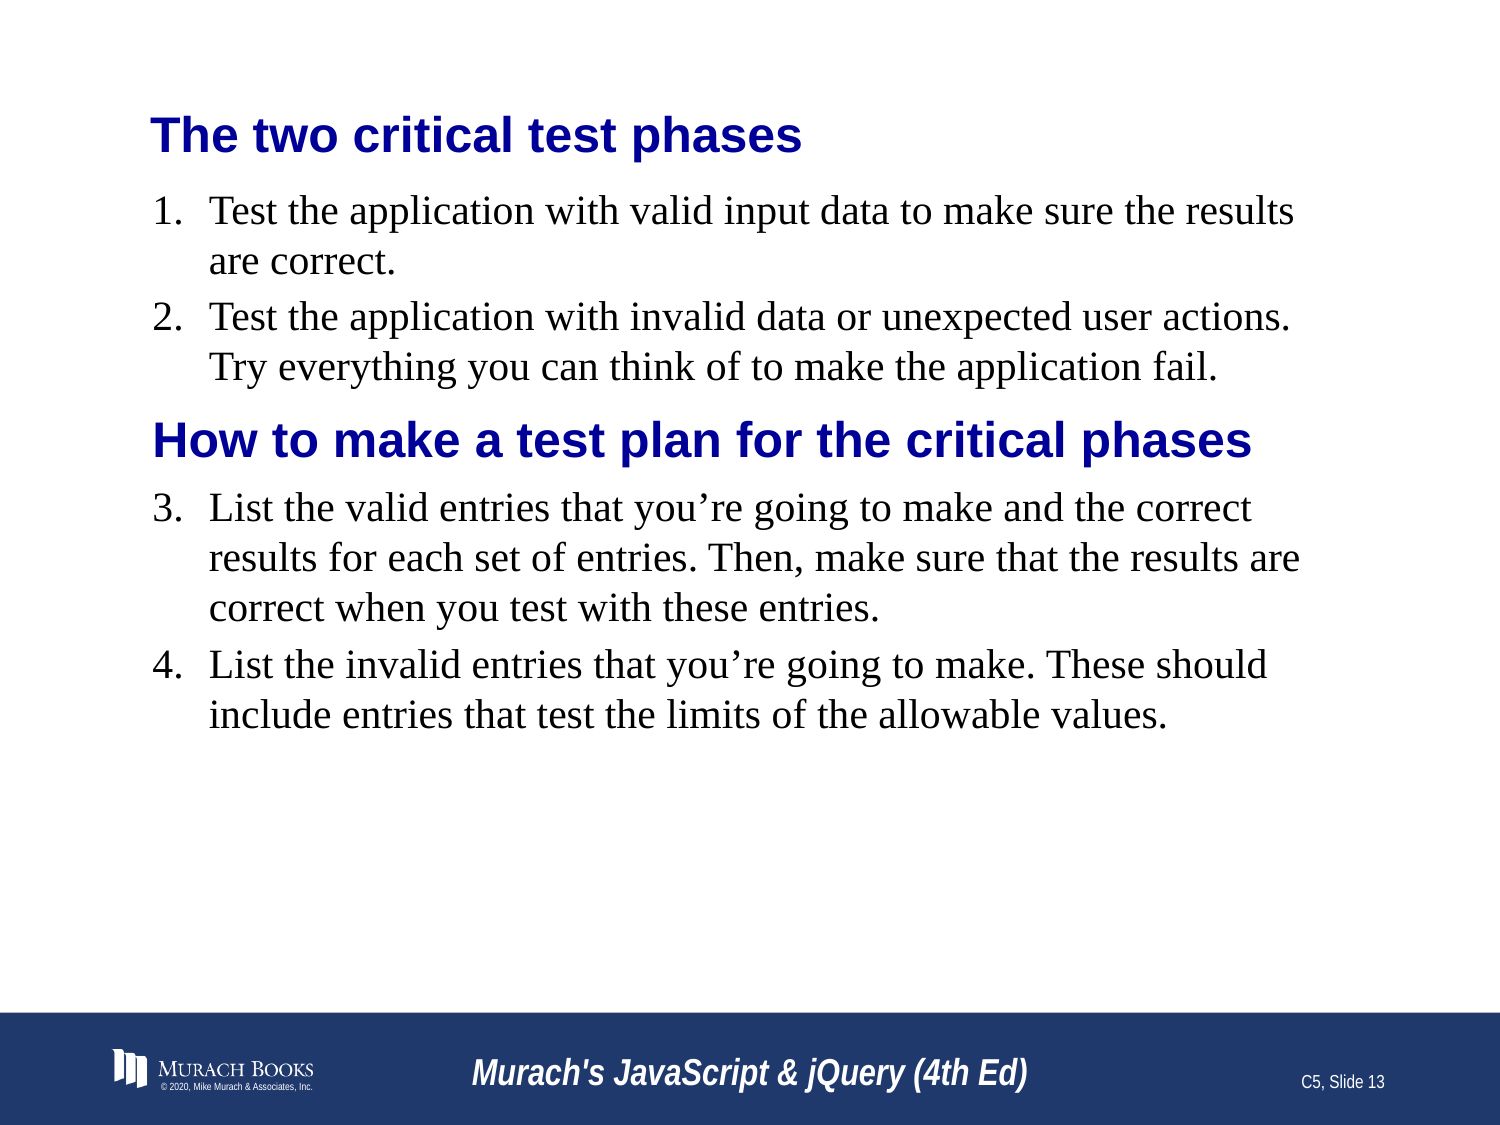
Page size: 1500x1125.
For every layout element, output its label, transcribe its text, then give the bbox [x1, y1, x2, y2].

footer © 2020, Mike Murach & Associates, Inc. [12, 1025, 463, 1100]
slide_number C5, Slide 13 [1087, 1025, 1400, 1100]
list Test the application with valid input data to make sure the results are correct. Test the application with invalid data or unexpected user actions. Try everything you can think of to make the application fail. How to make a test plan for the critical phases List the valid entries that you’re going to make and the correct results for each set of entries. Then, make sure that the results are correct when you test with these entries. List the invalid entries that you’re going to make. These should include entries that test the limits of the allowable values. [137, 174, 1375, 975]
title The two critical test phases [150, 102, 1350, 164]
slide_number Murach's JavaScript & jQuery (4th Ed) [463, 1025, 1050, 1100]
